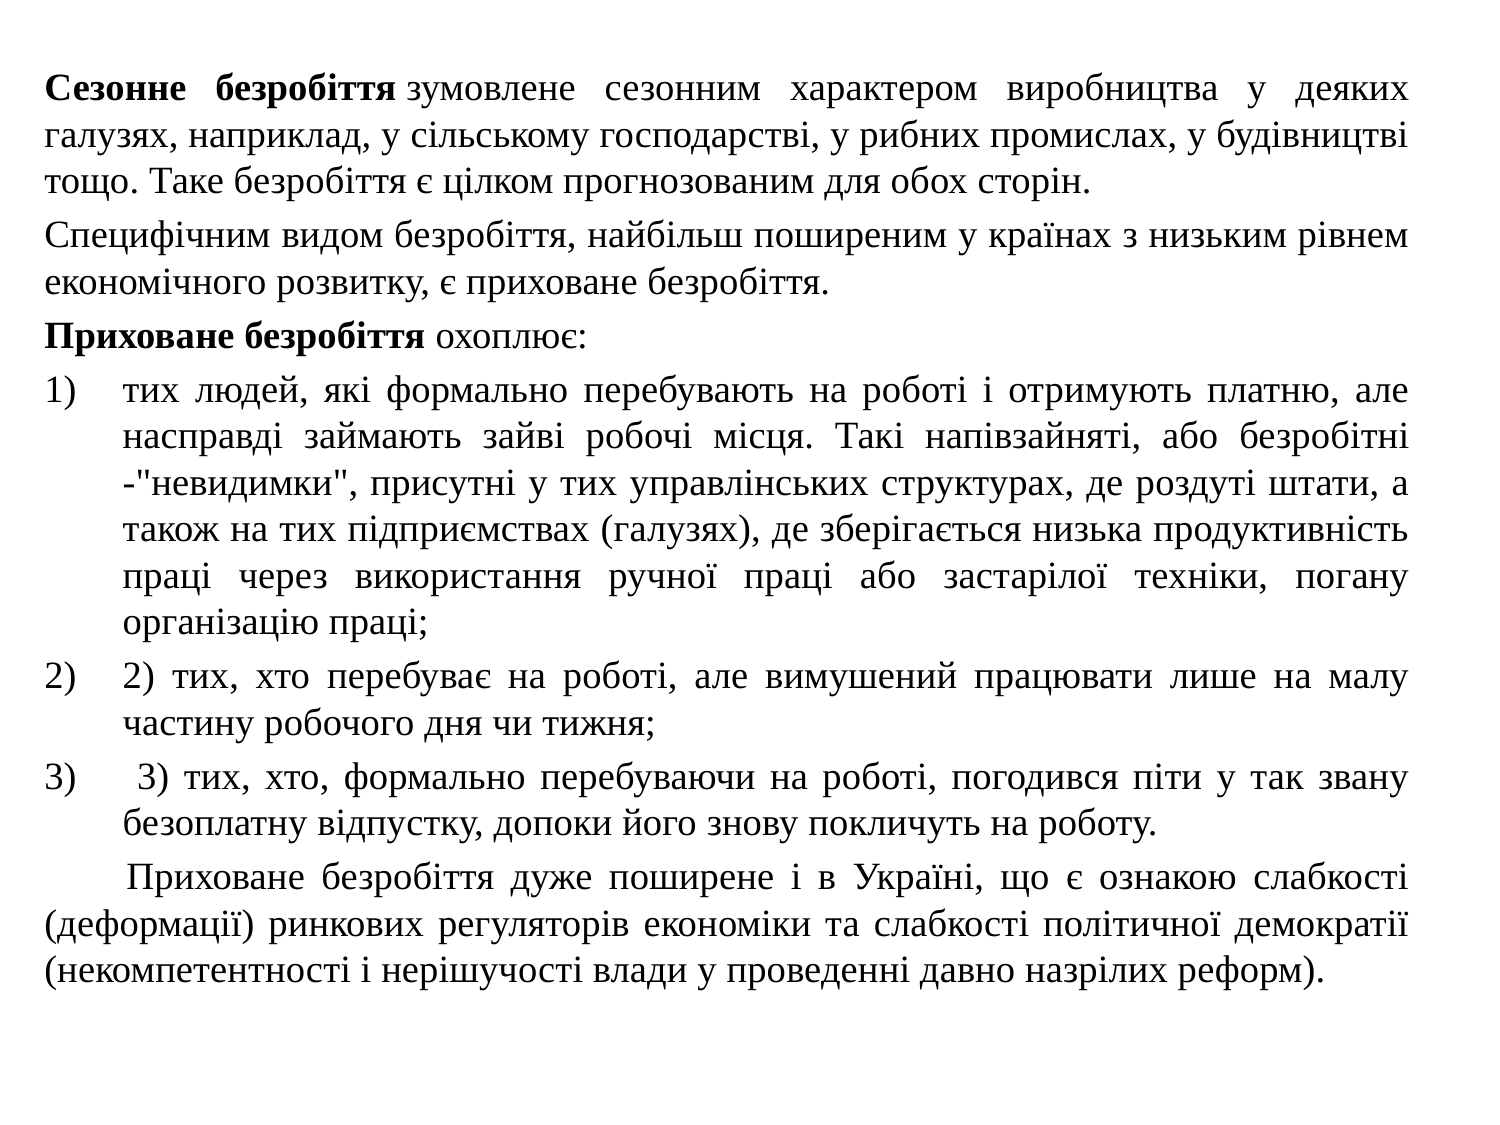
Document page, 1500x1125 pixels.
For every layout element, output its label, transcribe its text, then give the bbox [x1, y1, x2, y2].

list Сезонне безробіття зумовлене сезонним характером виробництва у деяких галузях, наприклад, у сільському господарстві, у рибних промислах, у будівництві тощо. Таке безробіття є цілком прогнозованим для обох сторін. Специфічним видом безробіття, найбільш поширеним у країнах з низьким рівнем економічного розвитку, є приховане безробіття. Приховане безробіття охоплює: тих людей, які формально перебувають на роботі і отримують платню, але насправді займають зайві робочі місця. Такі напівзайняті, або безробітні -"невидимки", присутні у тих управлінських структурах, де роздуті штати, а також на тих підприємствах (галузях), де зберігається низька продуктивність праці через використання ручної праці або застарілої техніки, погану організацію праці; 2) тих, хто перебуває на роботі, але вимушений працювати лише на малу частину робочого дня чи тижня; 3) тих, хто, формально перебуваючи на роботі, погодився піти у так звану безоплатну відпустку, допоки його знову покличуть на роботу. Приховане безробіття дуже поширене і в Україні, що є ознакою слабкості (деформації) ринкових регуляторів економіки та слабкості політичної демократії (некомпетентності і нерішучості влади у проведенні давно назрілих реформ). [29, 54, 1425, 1005]
